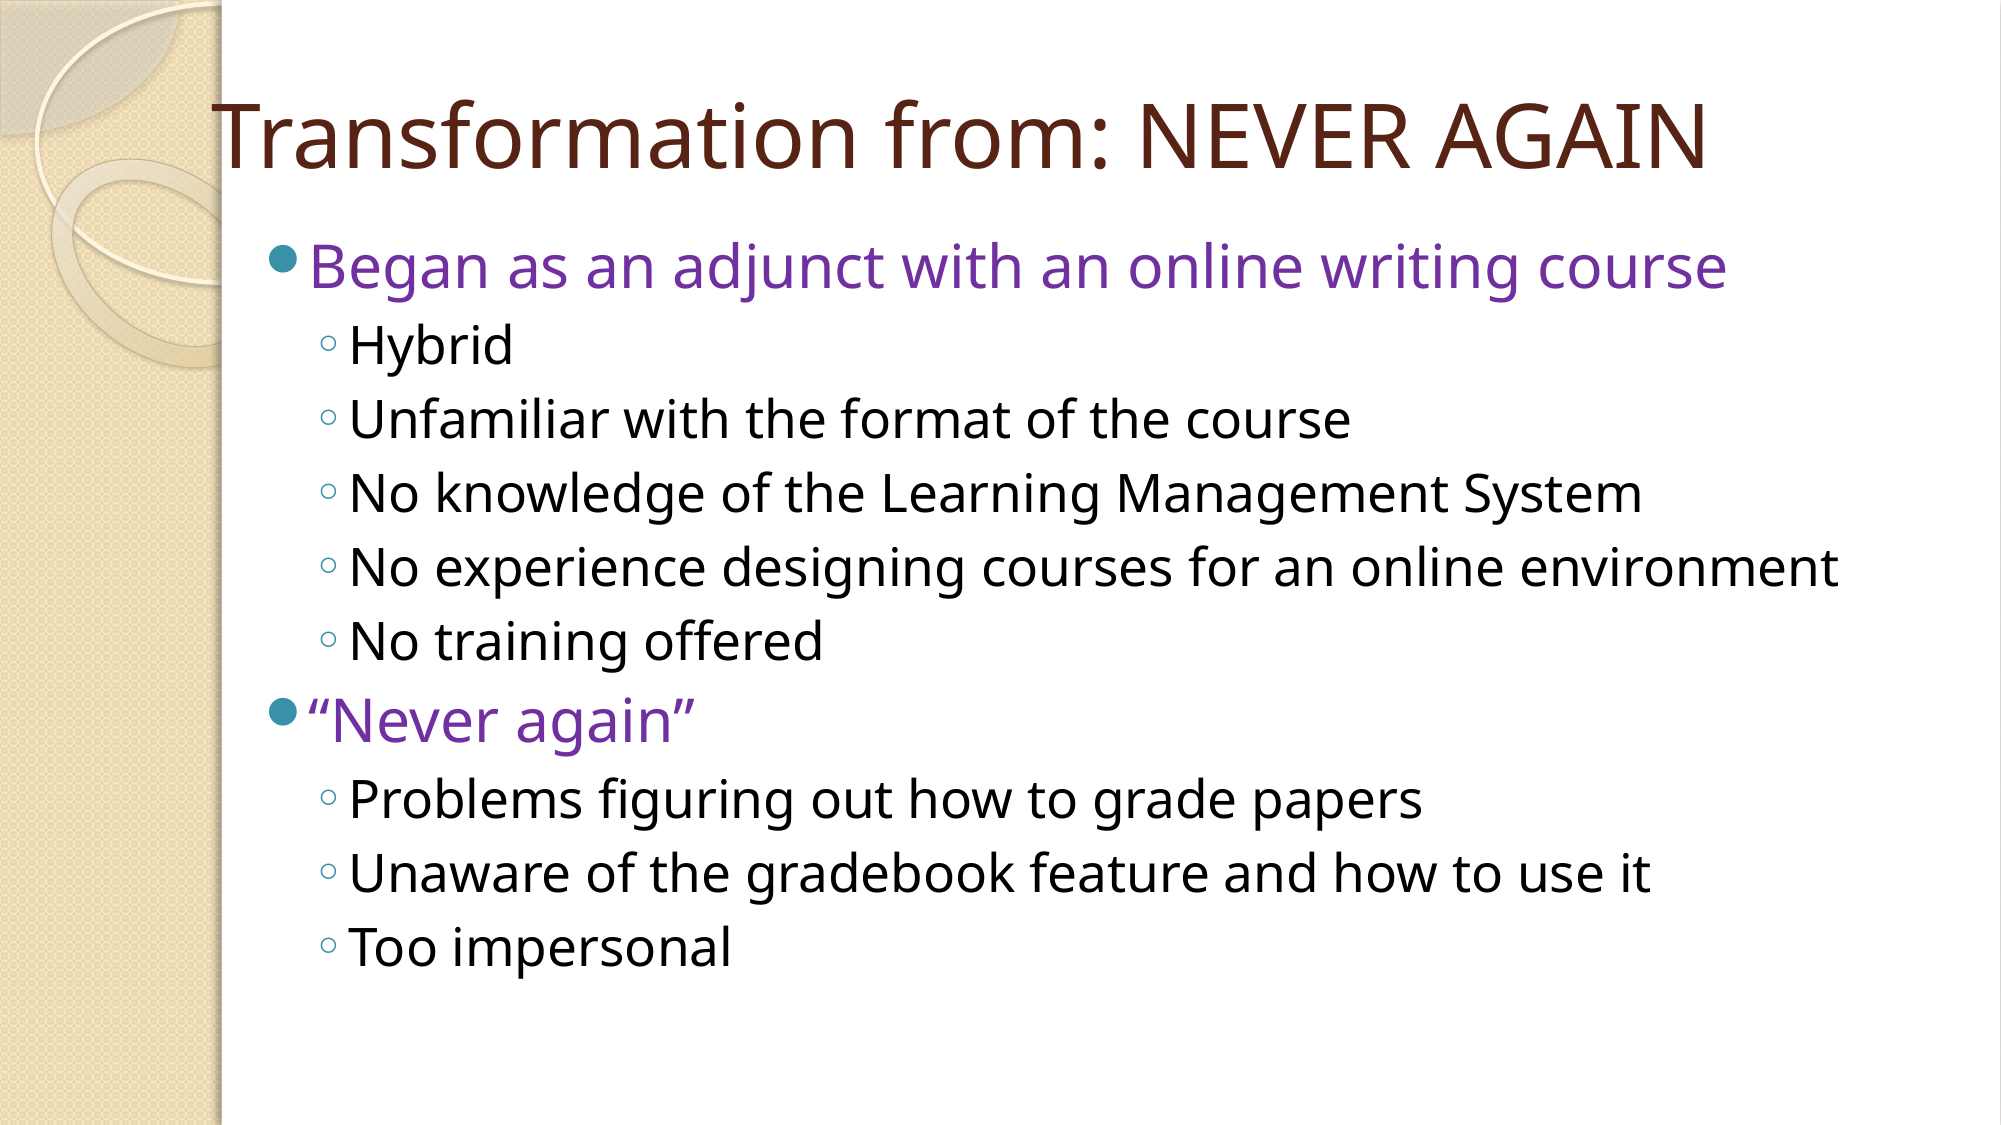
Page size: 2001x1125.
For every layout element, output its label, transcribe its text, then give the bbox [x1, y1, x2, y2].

list Began as an adjunct with an online writing course Hybrid Unfamiliar with the format of the course No knowledge of the Learning Management System No experience designing courses for an online environment No training offered “Never again” Problems figuring out how to grade papers Unaware of the gradebook feature and how to use it Too impersonal [238, 220, 1863, 1014]
title Transformation from: NEVER AGAIN [197, 59, 1922, 206]
